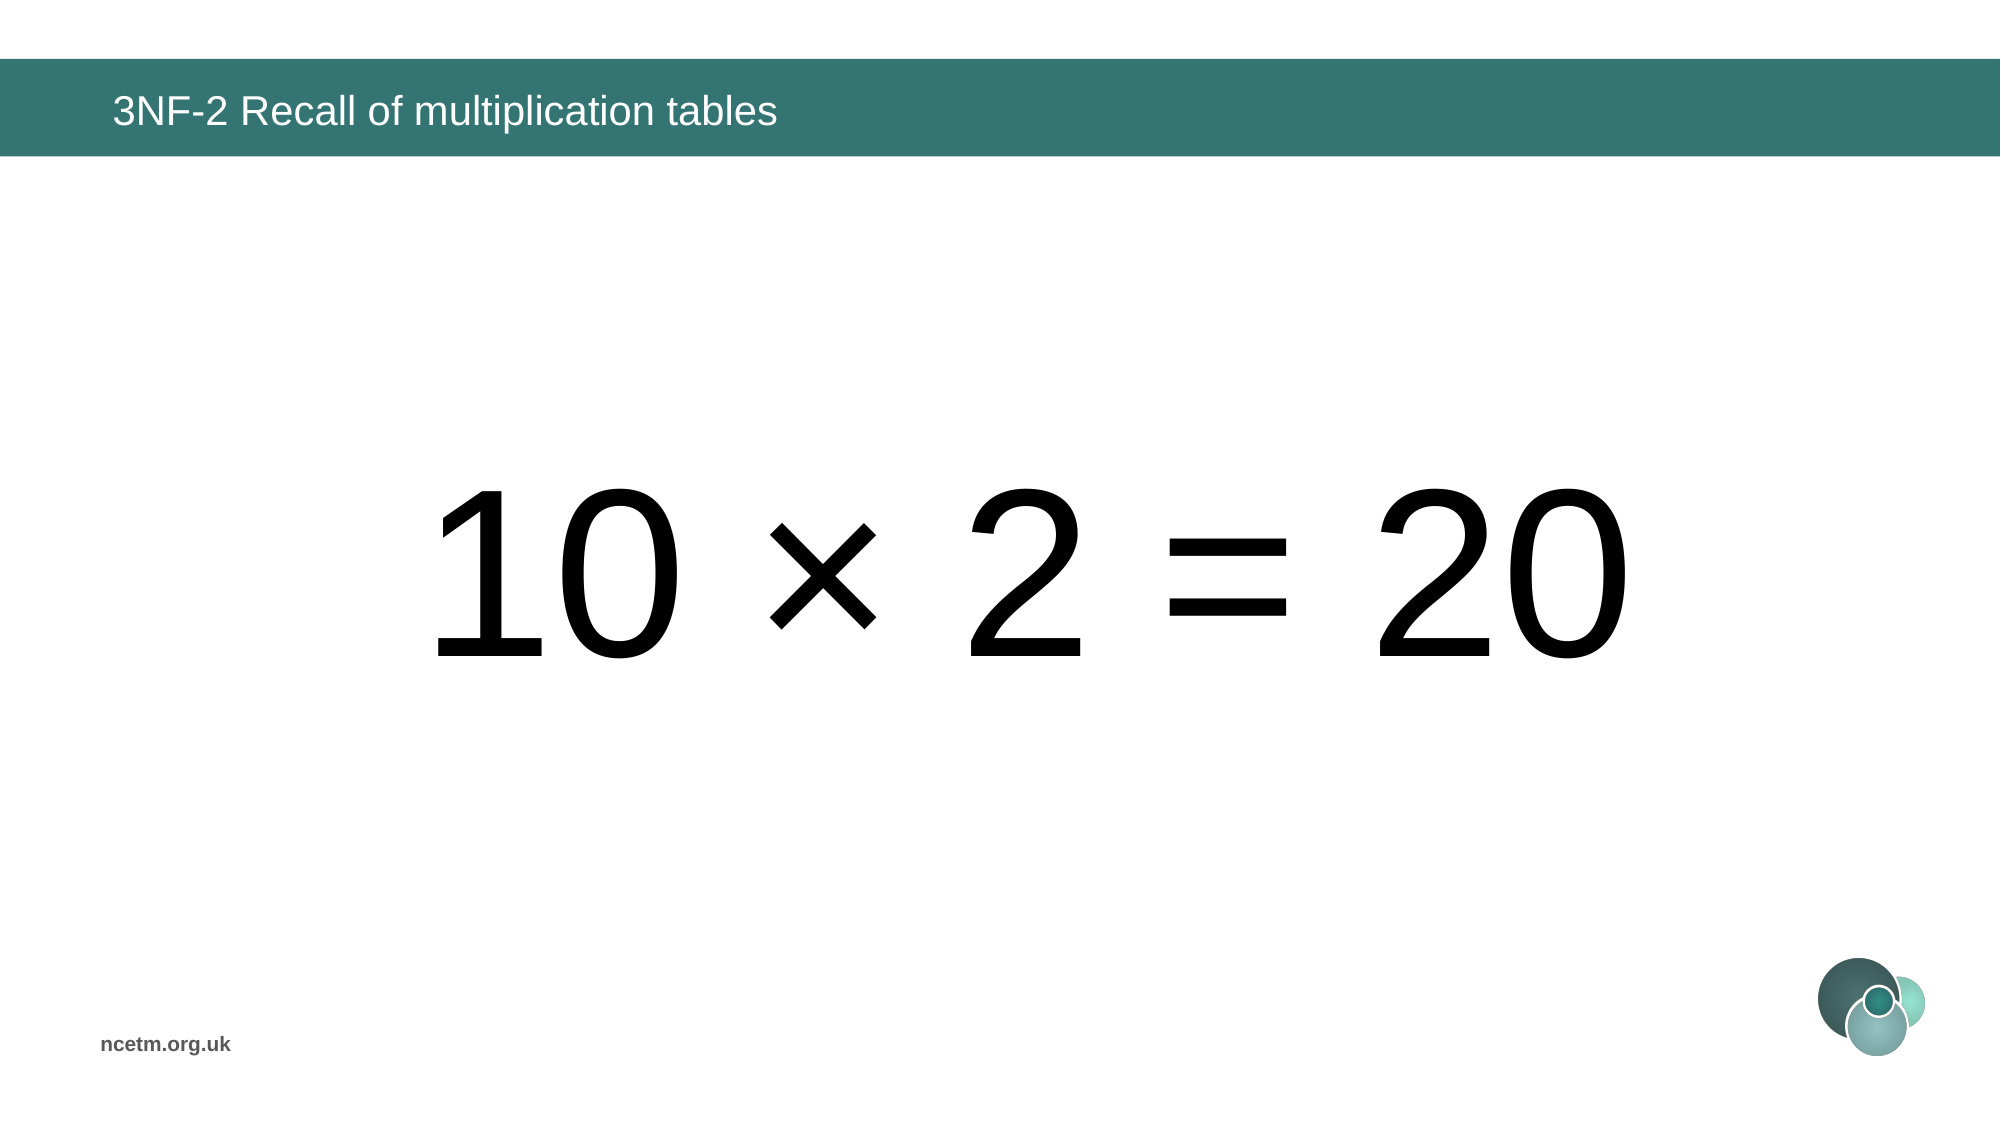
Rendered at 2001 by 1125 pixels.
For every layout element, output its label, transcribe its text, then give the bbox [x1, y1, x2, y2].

title 3NF-2 Recall of multiplication tables [97, 76, 1945, 147]
picture [1818, 958, 1925, 1056]
text_box 20 [1354, 409, 1651, 712]
text_box 10 × 2 = [405, 409, 1354, 712]
